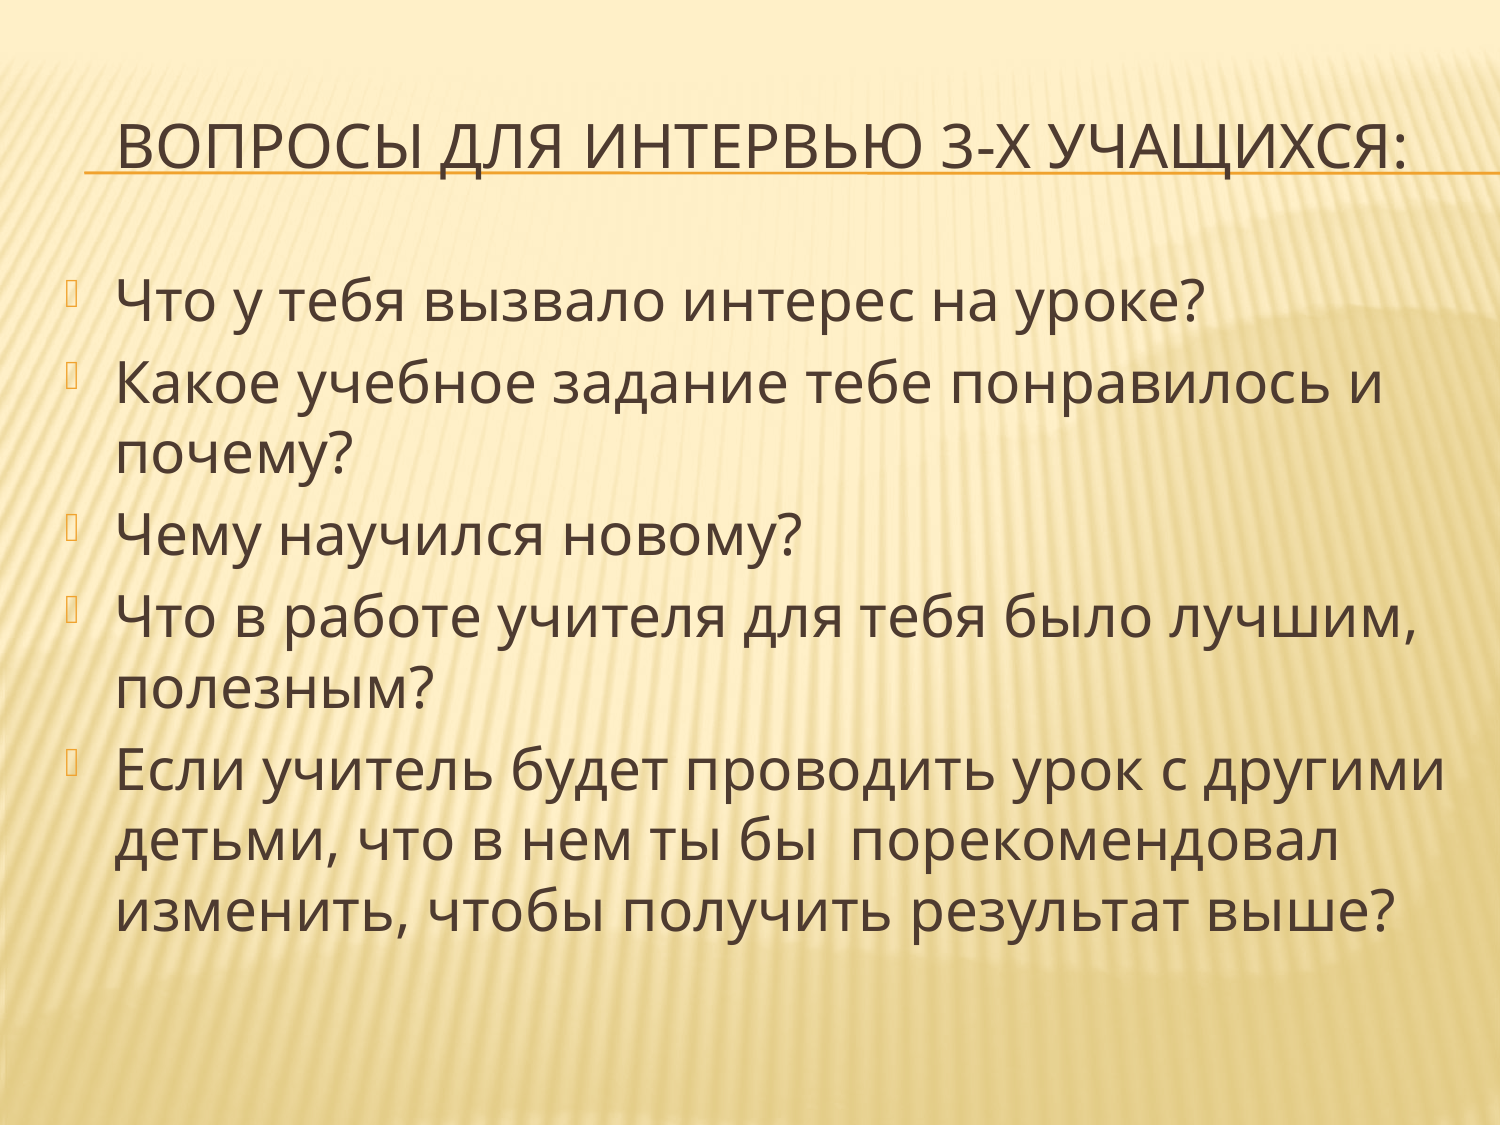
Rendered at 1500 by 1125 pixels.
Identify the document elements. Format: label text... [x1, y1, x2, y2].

title Вопросы для интервью 3-х учащихся: [50, 75, 1475, 213]
list Что у тебя вызвало интерес на уроке? Какое учебное задание тебе понравилось и почему? Чему научился новому? Что в работе учителя для тебя было лучшим, полезным? Если учитель будет проводить урок с другими детьми, что в нем ты бы порекомендовал изменить, чтобы получить результат выше? [50, 254, 1475, 998]
